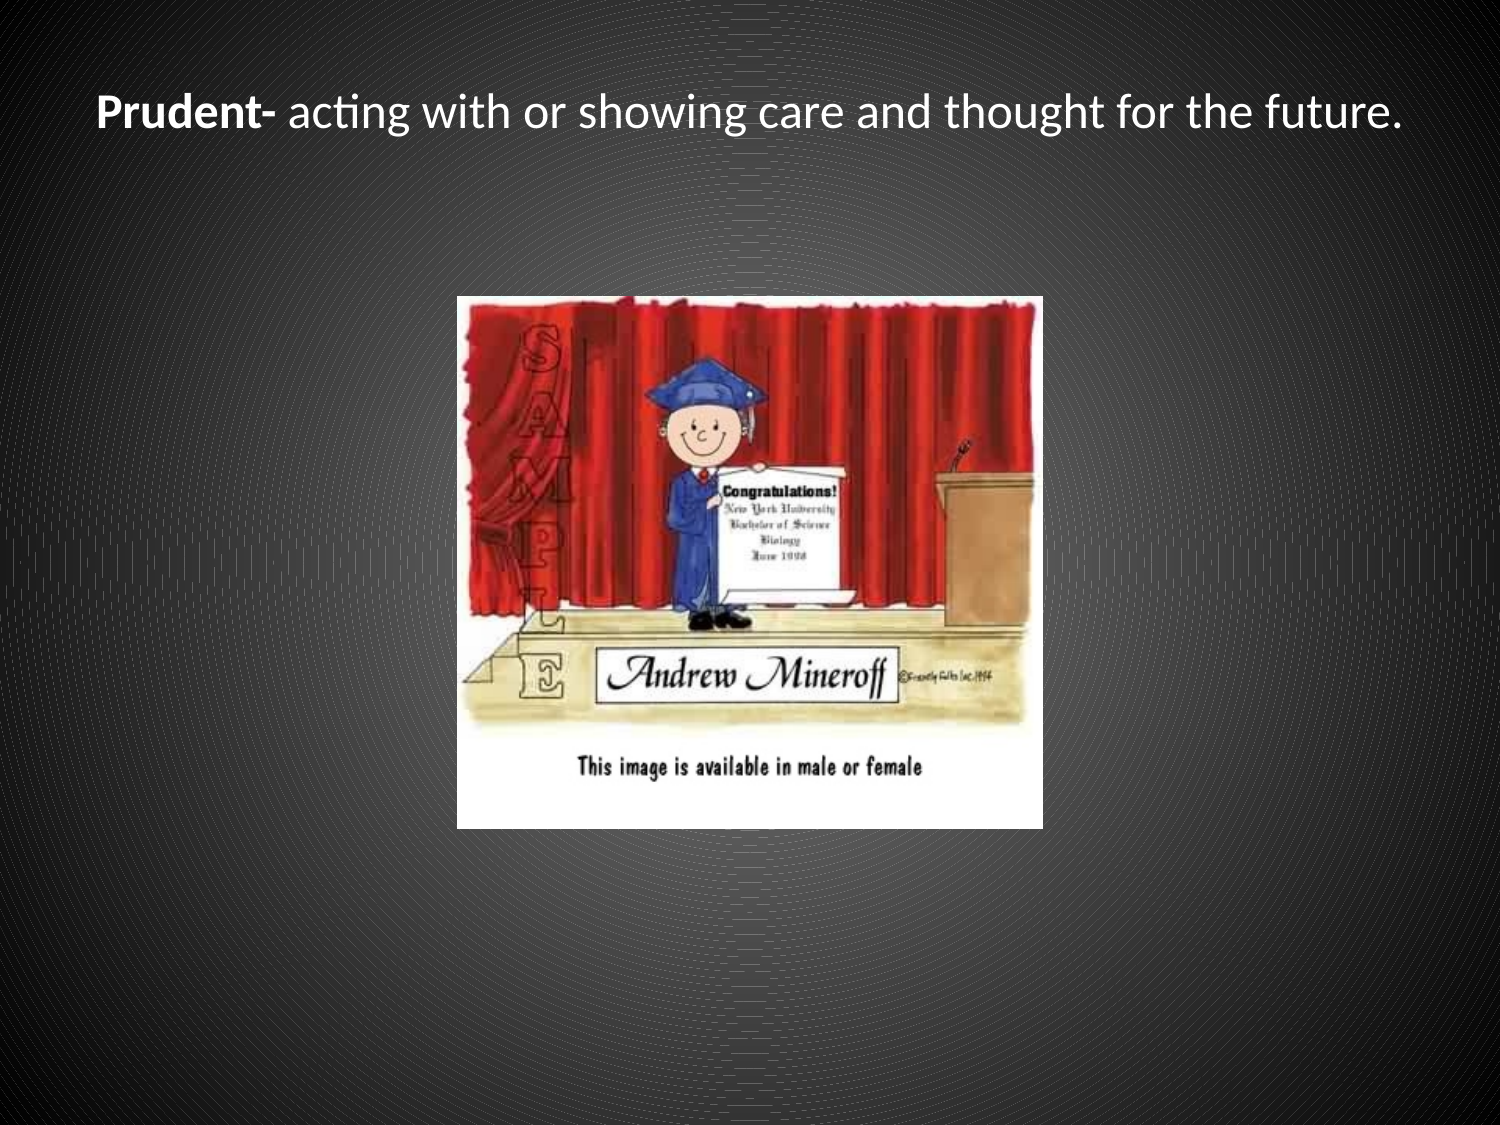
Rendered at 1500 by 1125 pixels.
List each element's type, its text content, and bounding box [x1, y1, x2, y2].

picture [456, 296, 1044, 829]
title Prudent- acting with or showing care and thought for the future. [75, 45, 1425, 233]
